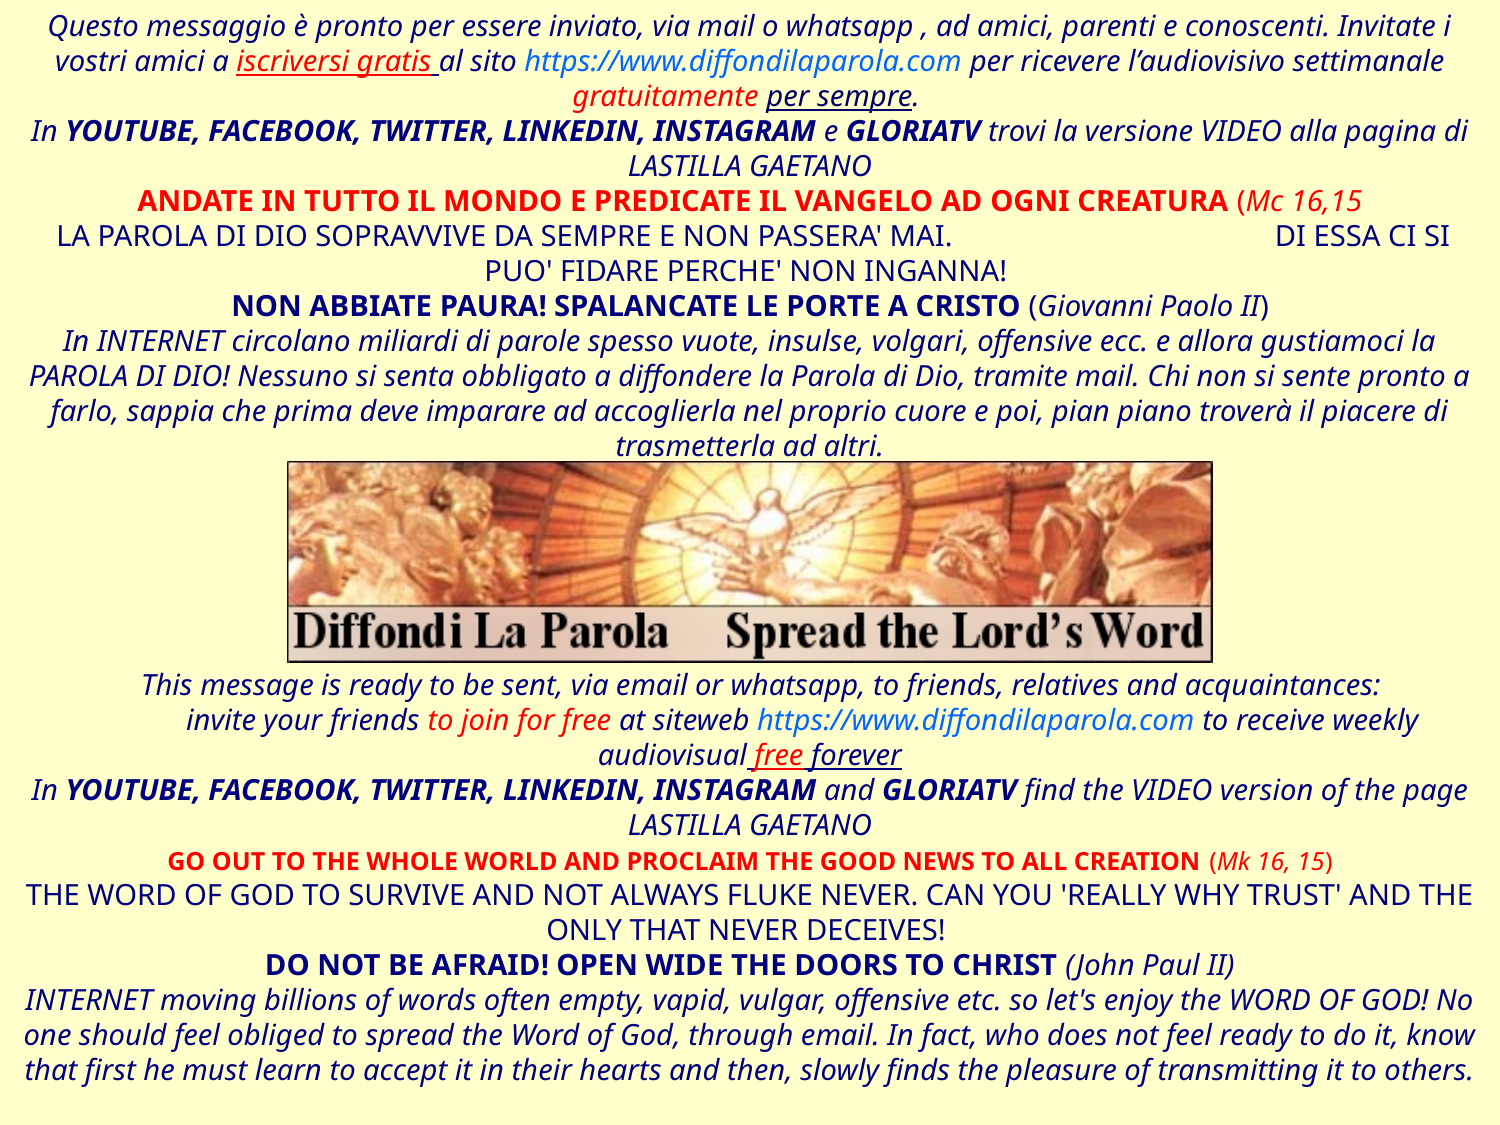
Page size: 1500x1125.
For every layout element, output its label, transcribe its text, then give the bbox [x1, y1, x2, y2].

text_box Questo messaggio è pronto per essere inviato, via mail o whatsapp , ad amici, parenti e conoscenti. Invitate i vostri amici a iscriversi gratis al sito https://www.diffondilaparola.com per ricevere l’audiovisivo settimanale gratuitamente per sempre. In YOUTUBE, FACEBOOK, TWITTER, LINKEDIN, INSTAGRAM e GLORIATV trovi la versione VIDEO alla pagina di LASTILLA GAETANO ANDATE IN TUTTO IL MONDO E PREDICATE IL VANGELO AD OGNI CREATURA (Mc 16,15 LA PAROLA DI DIO SOPRAVVIVE DA SEMPRE E NON PASSERA' MAI. DI ESSA CI SI PUO' FIDARE PERCHE' NON INGANNA! NON ABBIATE PAURA! SPALANCATE LE PORTE A CRISTO (Giovanni Paolo II) In INTERNET circolano miliardi di parole spesso vuote, insulse, volgari, offensive ecc. e allora gustiamoci la PAROLA DI DIO! Nessuno si senta obbligato a diffondere la Parola di Dio, tramite mail. Chi non si sente pronto a farlo, sappia che prima deve imparare ad accoglierla nel proprio cuore e poi, pian piano troverà il piacere di trasmetterla ad altri. This message is ready to be sent, via email or whatsapp, to friends, relatives and acquaintances: invite your friends to join for free at siteweb https://www.diffondilaparola.com to receive weekly audiovisual free forever In YOUTUBE, FACEBOOK, TWITTER, LINKEDIN, INSTAGRAM and GLORIATV find the VIDEO version of the page LASTILLA GAETANO GO OUT TO THE WHOLE WORLD AND PROCLAIM THE GOOD NEWS TO ALL CREATION (Mk 16, 15) THE WORD OF GOD TO SURVIVE AND NOT ALWAYS FLUKE NEVER. CAN YOU 'REALLY WHY TRUST' AND THE ONLY THAT NEVER DECEIVES! DO NOT BE AFRAID! OPEN WIDE THE DOORS TO CHRIST (John Paul II) INTERNET moving billions of words often empty, vapid, vulgar, offensive etc. so let's enjoy the WORD OF GOD! No one should feel obliged to spread the Word of God, through email. In fact, who does not feel ready to do it, know that first he must learn to accept it in their hearts and then, slowly finds the pleasure of transmitting it to others. [0, 0, 1500, 1094]
picture [287, 461, 1213, 663]
